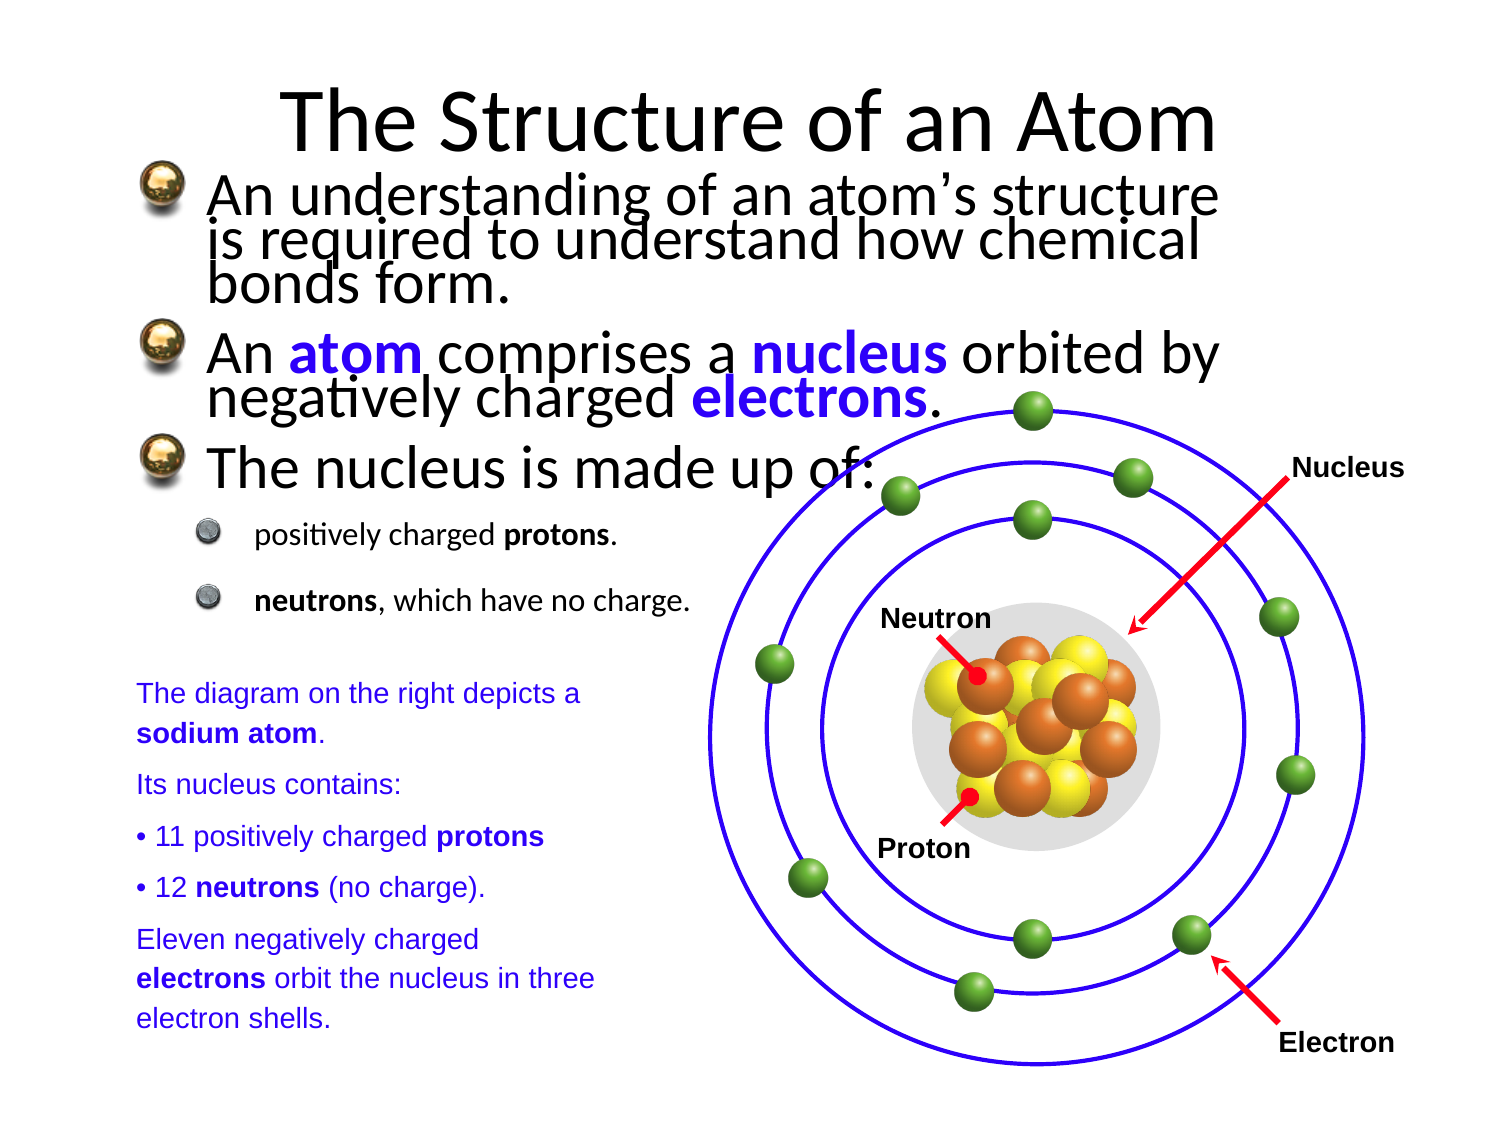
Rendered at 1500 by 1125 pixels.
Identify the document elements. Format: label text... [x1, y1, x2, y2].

title The Structure of an Atom [75, 45, 1425, 178]
picture [139, 160, 186, 222]
picture [193, 583, 223, 613]
picture [139, 433, 186, 494]
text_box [869, 796, 971, 865]
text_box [872, 598, 987, 677]
picture [139, 318, 186, 380]
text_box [709, 389, 1364, 1065]
picture [193, 517, 223, 548]
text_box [1127, 447, 1400, 635]
text_box The diagram on the right depicts a sodium atom. Its nucleus contains: • 11 positively charged protons • 12 neutrons (no charge). Eleven negatively charged electrons orbit the nucleus in three electron shells. [123, 669, 603, 1016]
list An understanding of an atom’s structure is required to understand how chemical bonds form. An atom comprises a nucleus orbited by negatively charged electrons. The nucleus is made up of: positively charged protons. neutrons, which have no charge. [67, 177, 1287, 627]
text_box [1210, 955, 1390, 1060]
